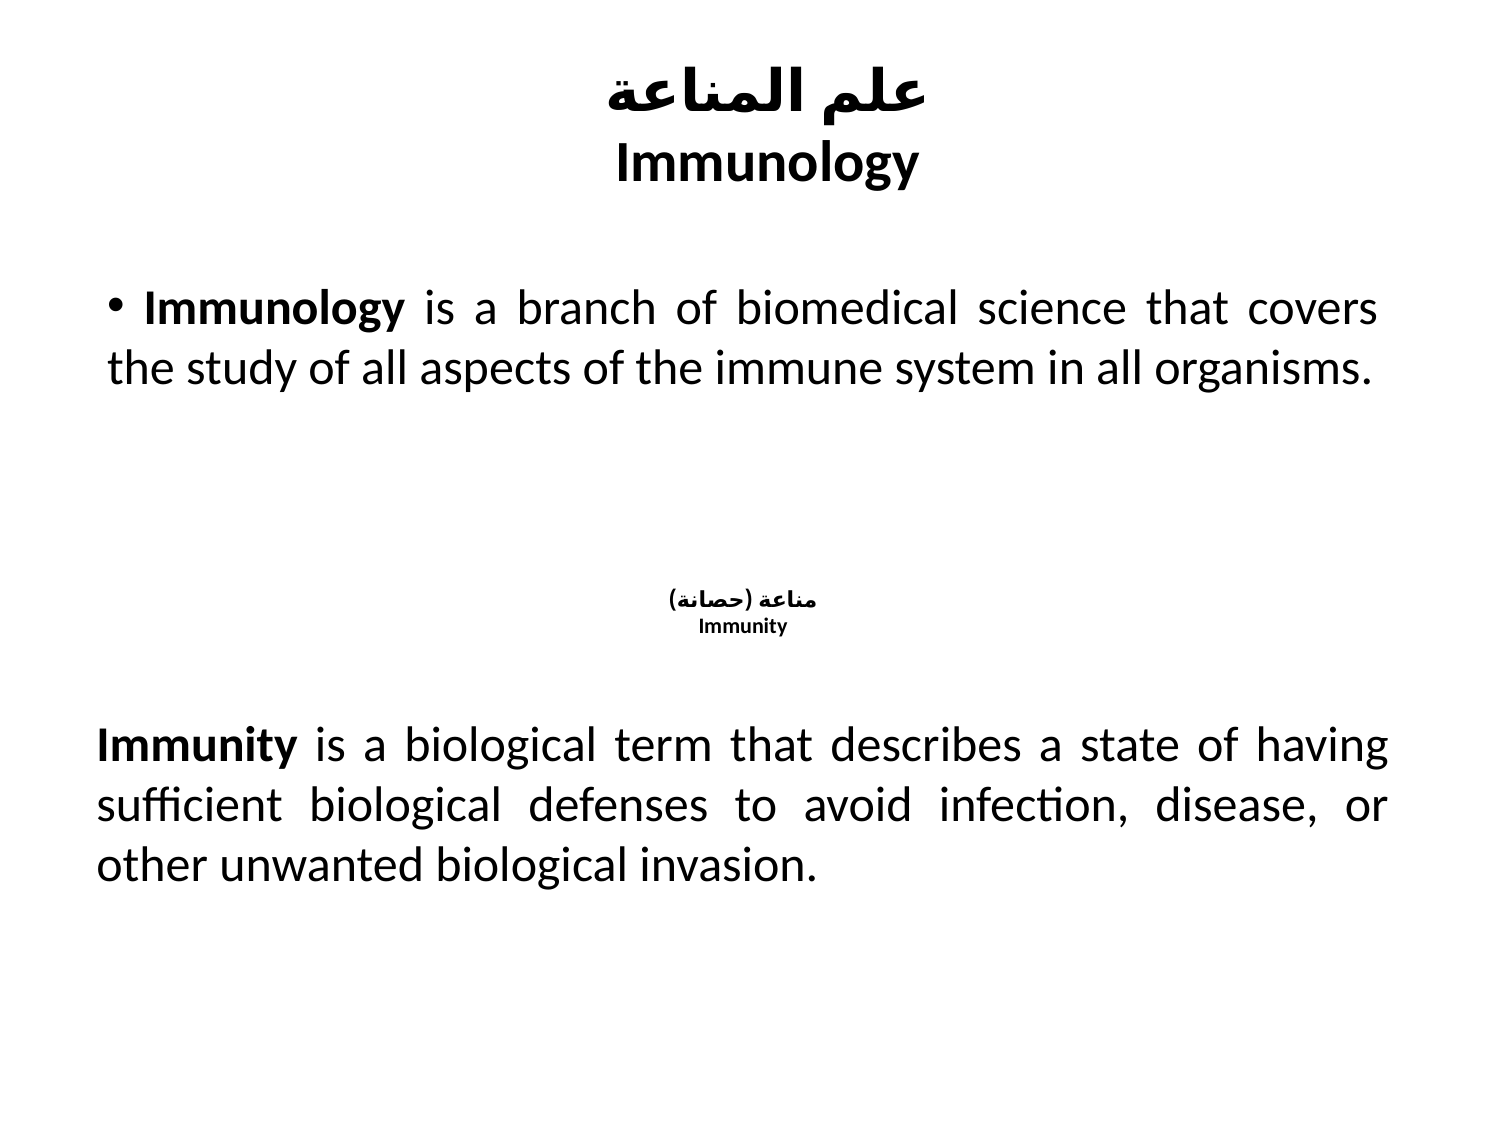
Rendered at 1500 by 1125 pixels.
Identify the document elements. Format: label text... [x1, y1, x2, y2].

title مناعة (حصانة) Immunity [105, 551, 1381, 672]
subtitle Immunity is a biological term that describes a state of having sufficient biological defenses to avoid infection, disease, or other unwanted biological invasion. [81, 704, 1405, 927]
text_box Immunology is a branch of biomedical science that covers the study of all aspects of the immune system in all organisms. [92, 266, 1394, 452]
text_box علم المناعة Immunology [129, 62, 1405, 184]
